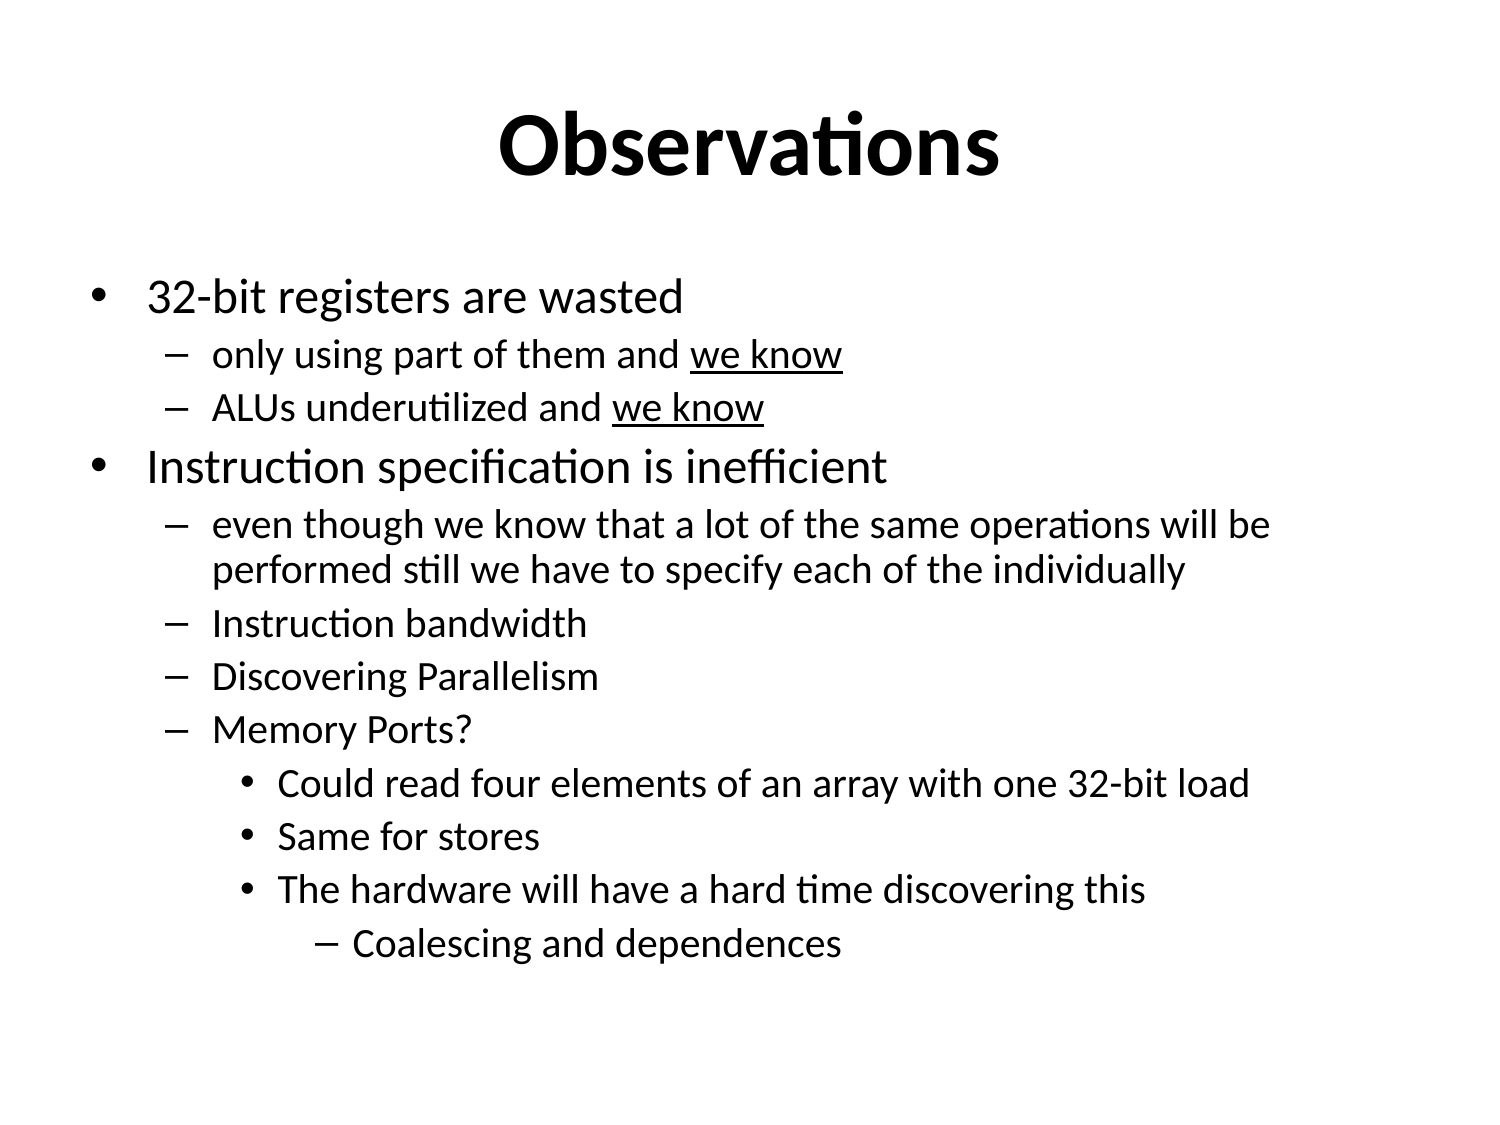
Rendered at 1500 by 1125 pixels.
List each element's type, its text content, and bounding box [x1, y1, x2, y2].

title Observations [75, 45, 1425, 233]
list 32-bit registers are wasted only using part of them and we know ALUs underutilized and we know Instruction specification is inefficient even though we know that a lot of the same operations will be performed still we have to specify each of the individually Instruction bandwidth Discovering Parallelism Memory Ports? Could read four elements of an array with one 32-bit load Same for stores The hardware will have a hard time discovering this Coalescing and dependences [75, 262, 1425, 1005]
